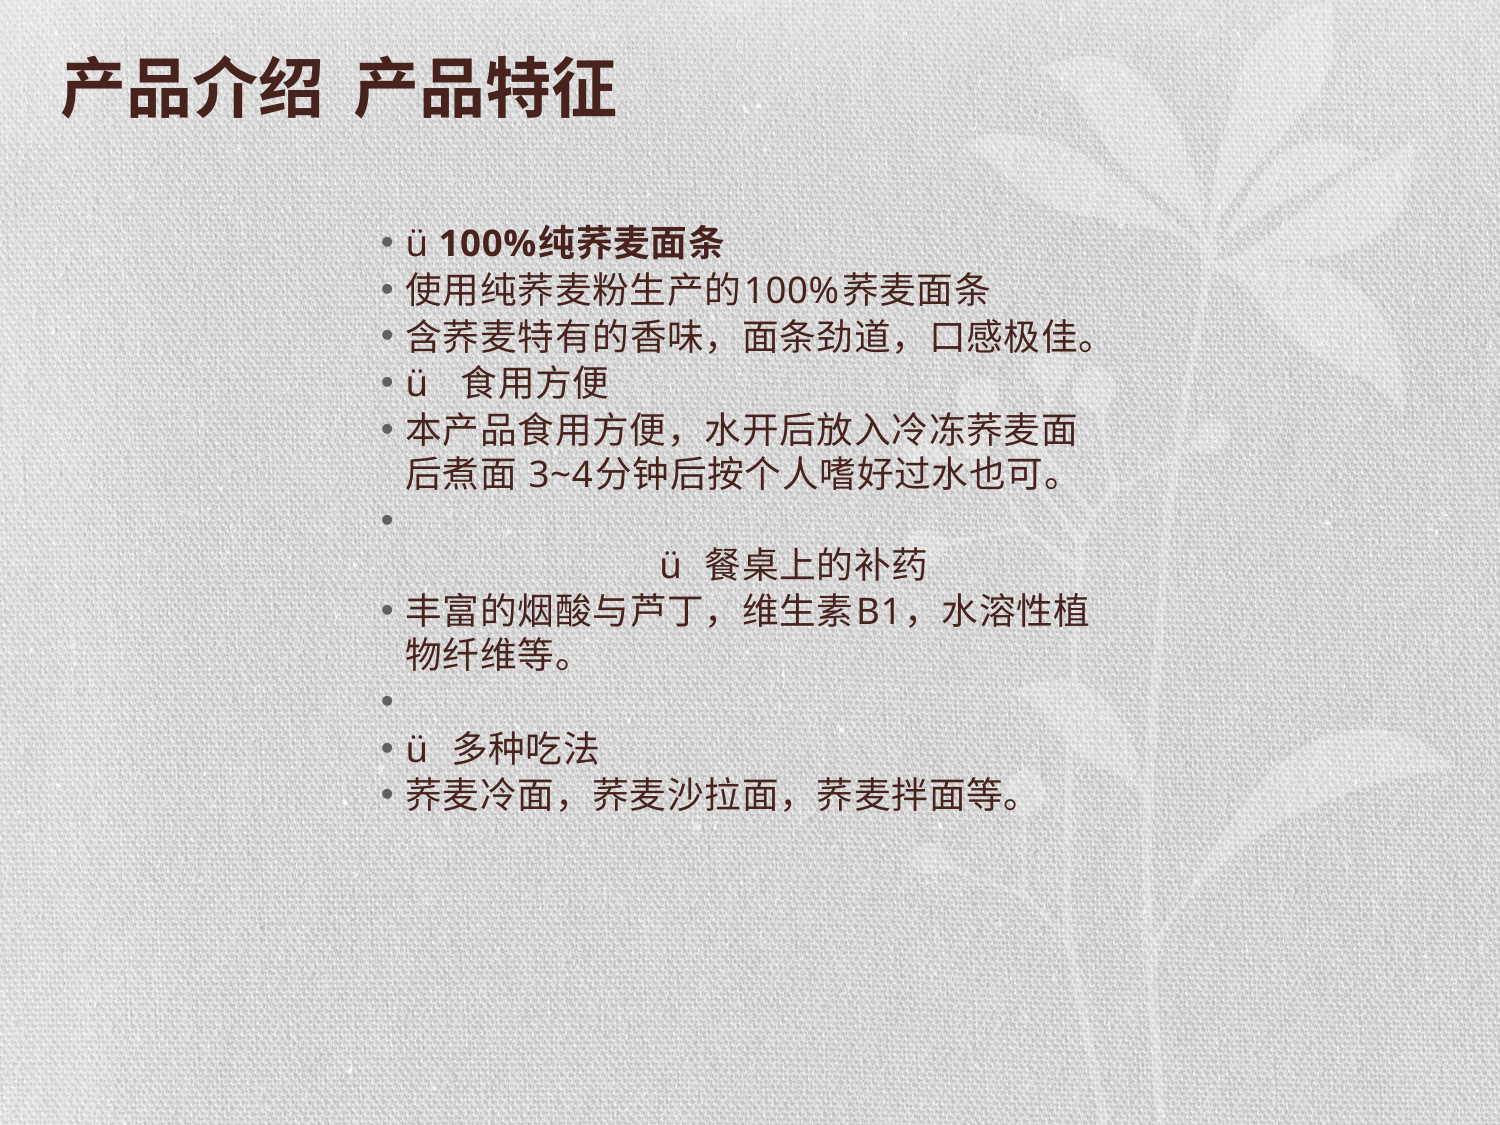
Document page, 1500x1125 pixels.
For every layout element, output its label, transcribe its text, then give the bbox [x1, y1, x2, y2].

title 产品介绍 产品特征 [45, 37, 1455, 213]
list ü 100%纯荞麦面条 使用纯荞麦粉生产的100%荞麦面条 含荞麦特有的香味，面条劲道，口感极佳。 ü 食用方便 本产品食用方便，水开后放入冷冻荞麦面后煮面 3~4分钟后按个人嗜好过水也可。 ü 餐桌上的补药 丰富的烟酸与芦丁，维生素B1，水溶性植物纤维等。 ü 多种吃法 荞麦冷面，荞麦沙拉面，荞麦拌面等。 [365, 212, 1119, 1023]
